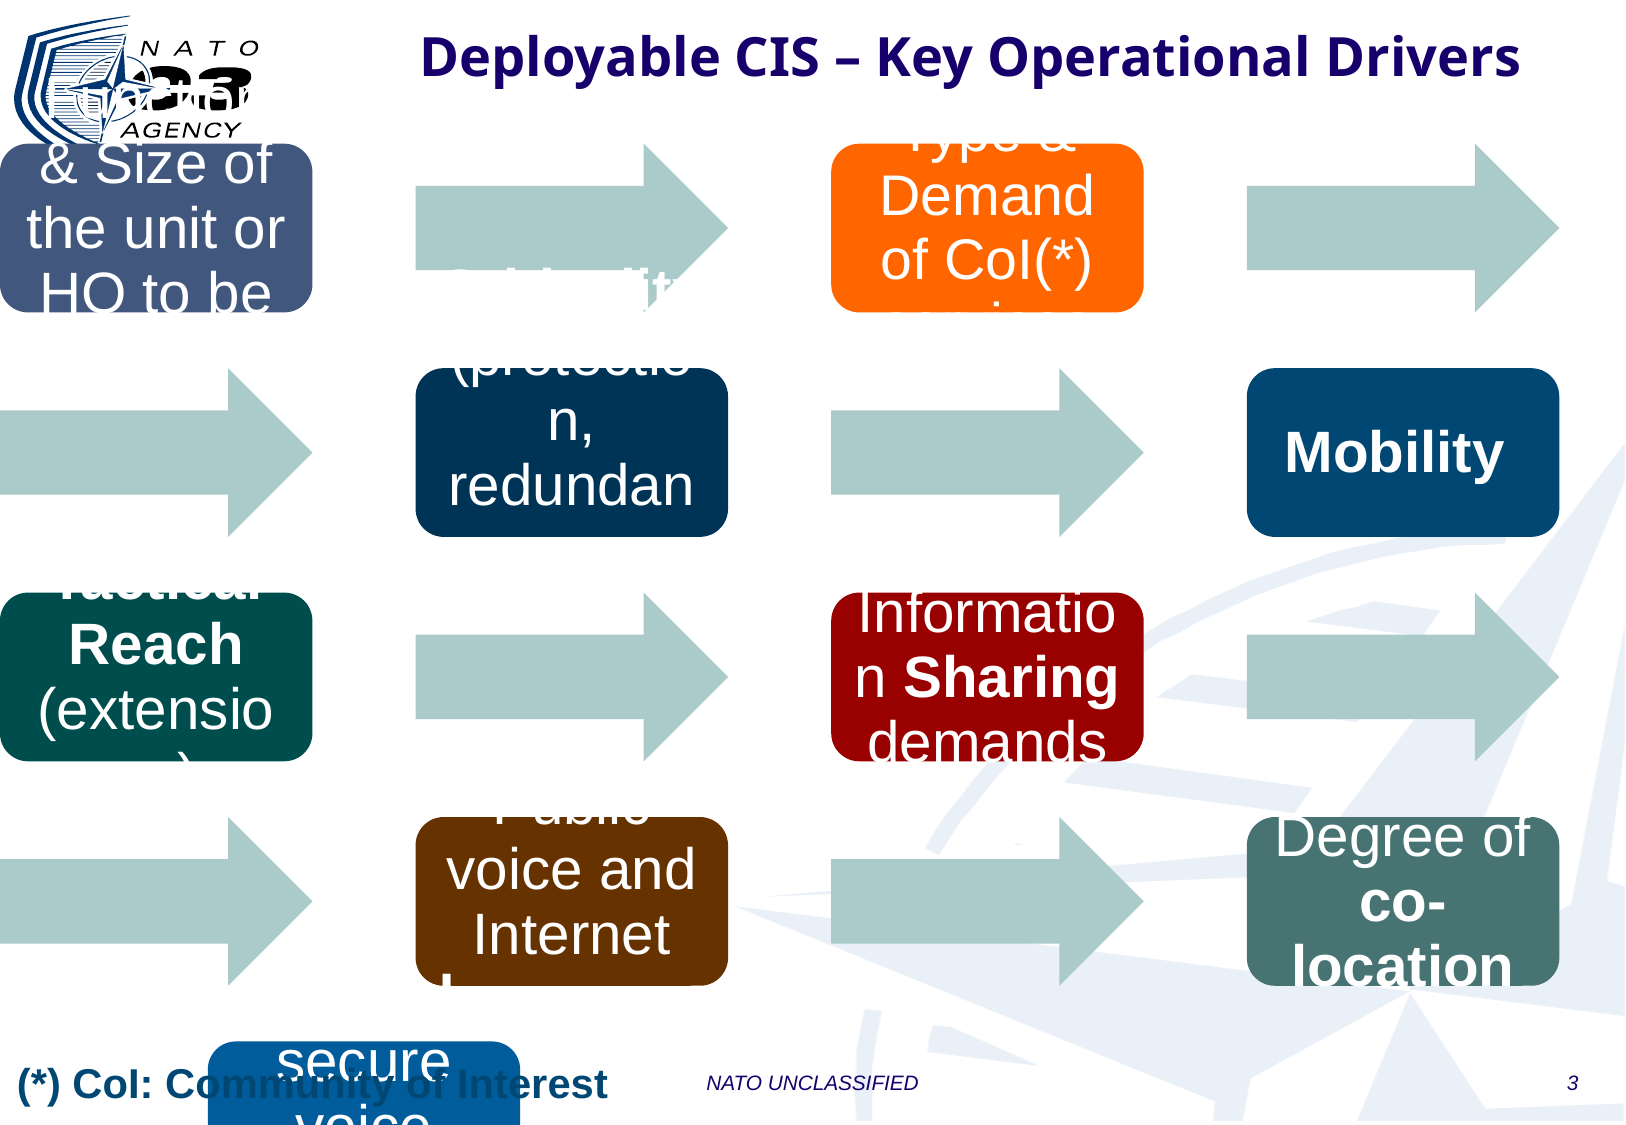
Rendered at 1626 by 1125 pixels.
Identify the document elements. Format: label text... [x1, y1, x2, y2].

slide_number 3 [1213, 1024, 1594, 1103]
footer NATO UNCLASSIFIED [624, 1080, 1071, 1103]
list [0, 143, 1560, 1071]
title Deployable CIS – Key Operational Drivers [94, 0, 1625, 117]
text_box (*) CoI: Community of Interest [2, 1079, 624, 1115]
